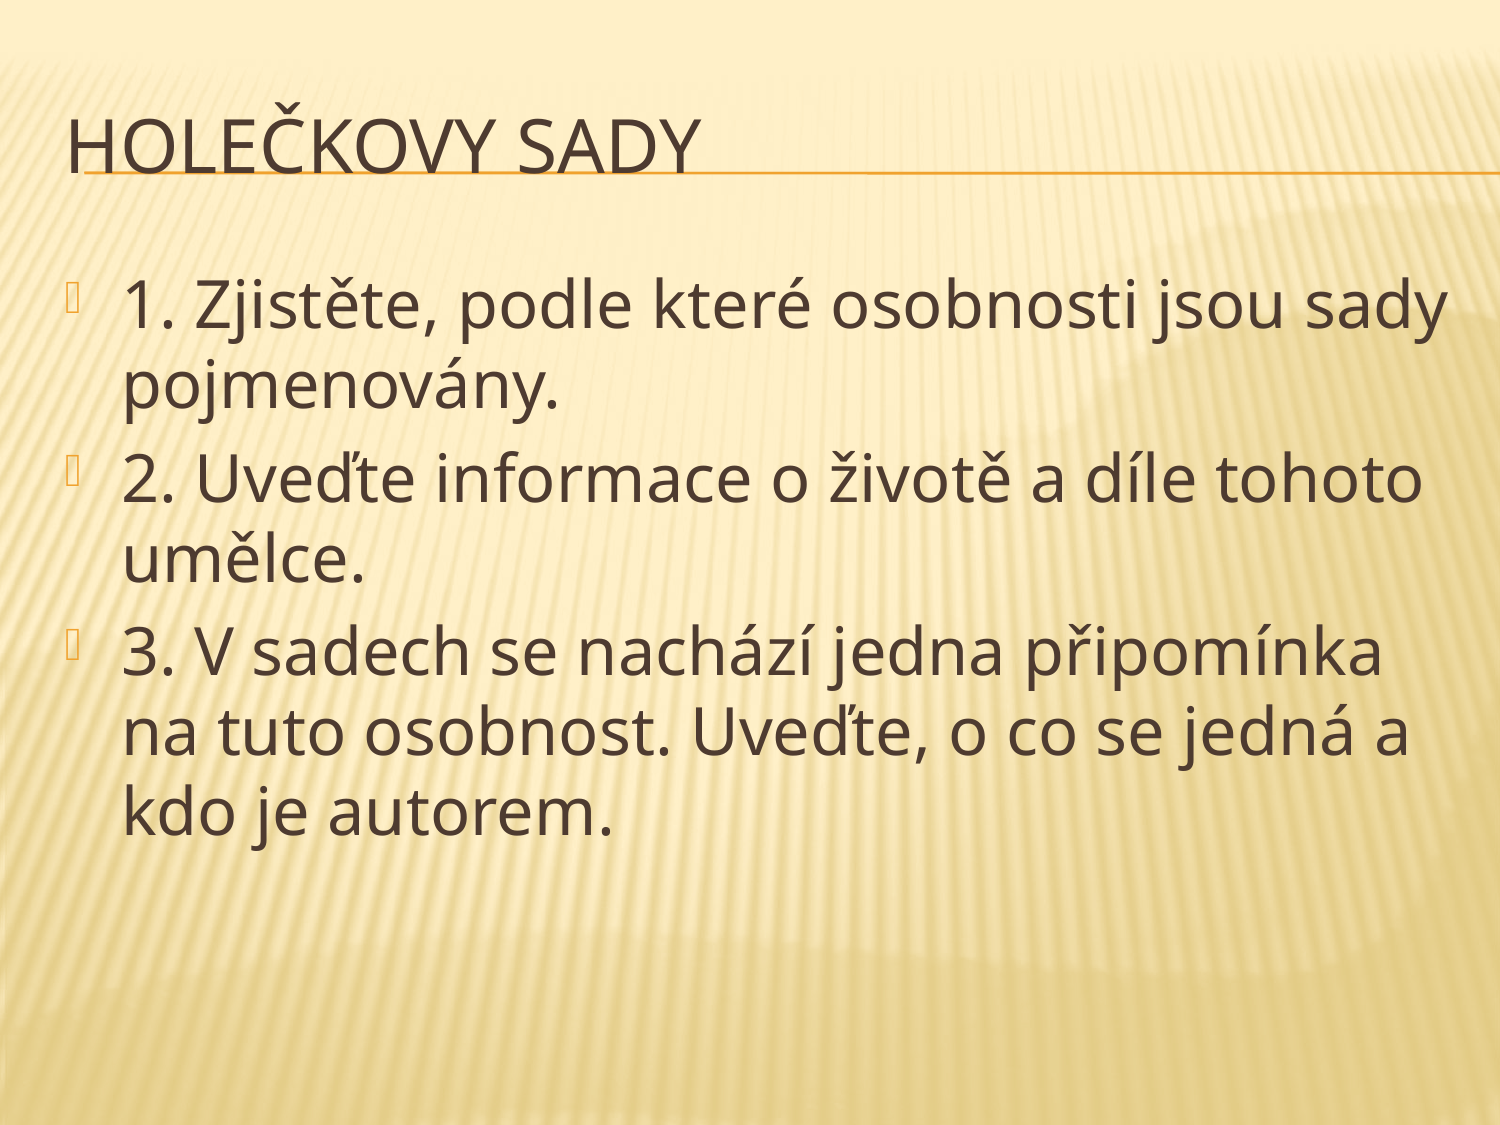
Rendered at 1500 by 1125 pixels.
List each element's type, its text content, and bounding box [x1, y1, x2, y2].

list 1. Zjistěte, podle které osobnosti jsou sady pojmenovány. 2. Uveďte informace o životě a díle tohoto umělce. 3. V sadech se nachází jedna připomínka na tuto osobnost. Uveďte, o co se jedná a kdo je autorem. [50, 254, 1475, 998]
title Holečkovy sady [50, 75, 1475, 213]
